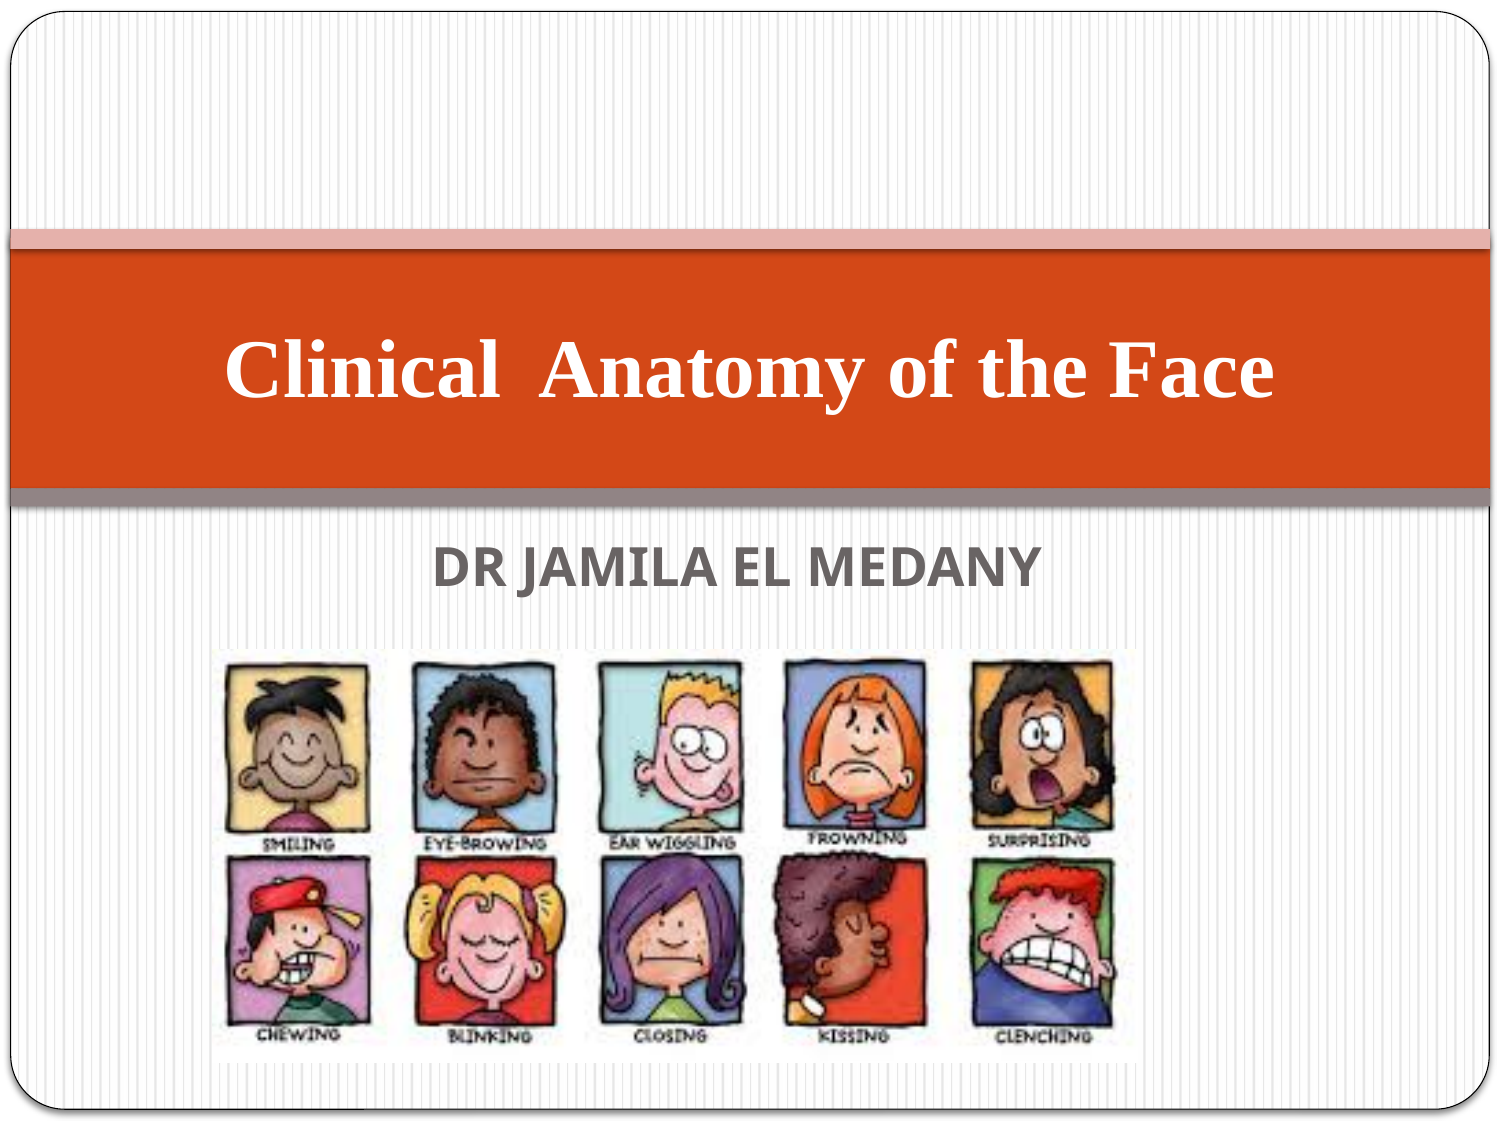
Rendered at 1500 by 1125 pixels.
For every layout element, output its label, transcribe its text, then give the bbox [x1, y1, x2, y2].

picture [212, 649, 1138, 1063]
title Clinical Anatomy of the Face [75, 247, 1425, 489]
subtitle DR JAMILA EL MEDANY [212, 525, 1263, 788]
